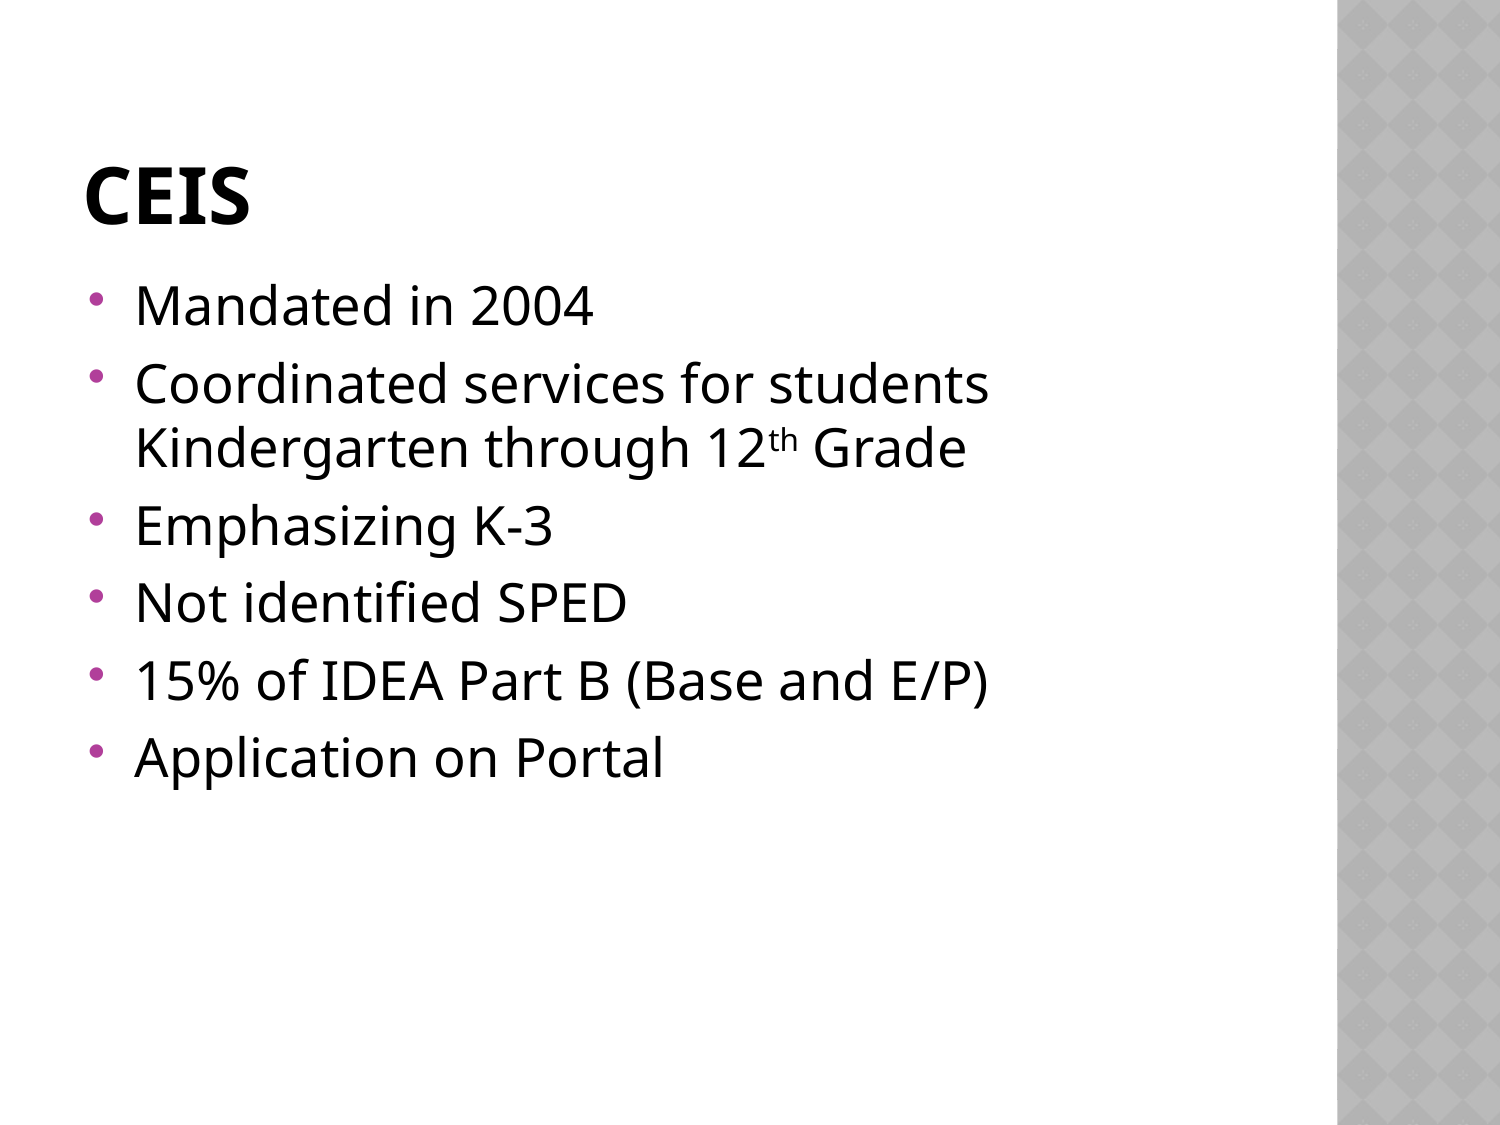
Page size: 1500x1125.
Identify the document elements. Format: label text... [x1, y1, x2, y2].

title CEIS [75, 52, 1263, 240]
list Mandated in 2004 Coordinated services for students Kindergarten through 12th Grade Emphasizing K-3 Not identified SPED 15% of IDEA Part B (Base and E/P) Application on Portal [75, 264, 1263, 1059]
